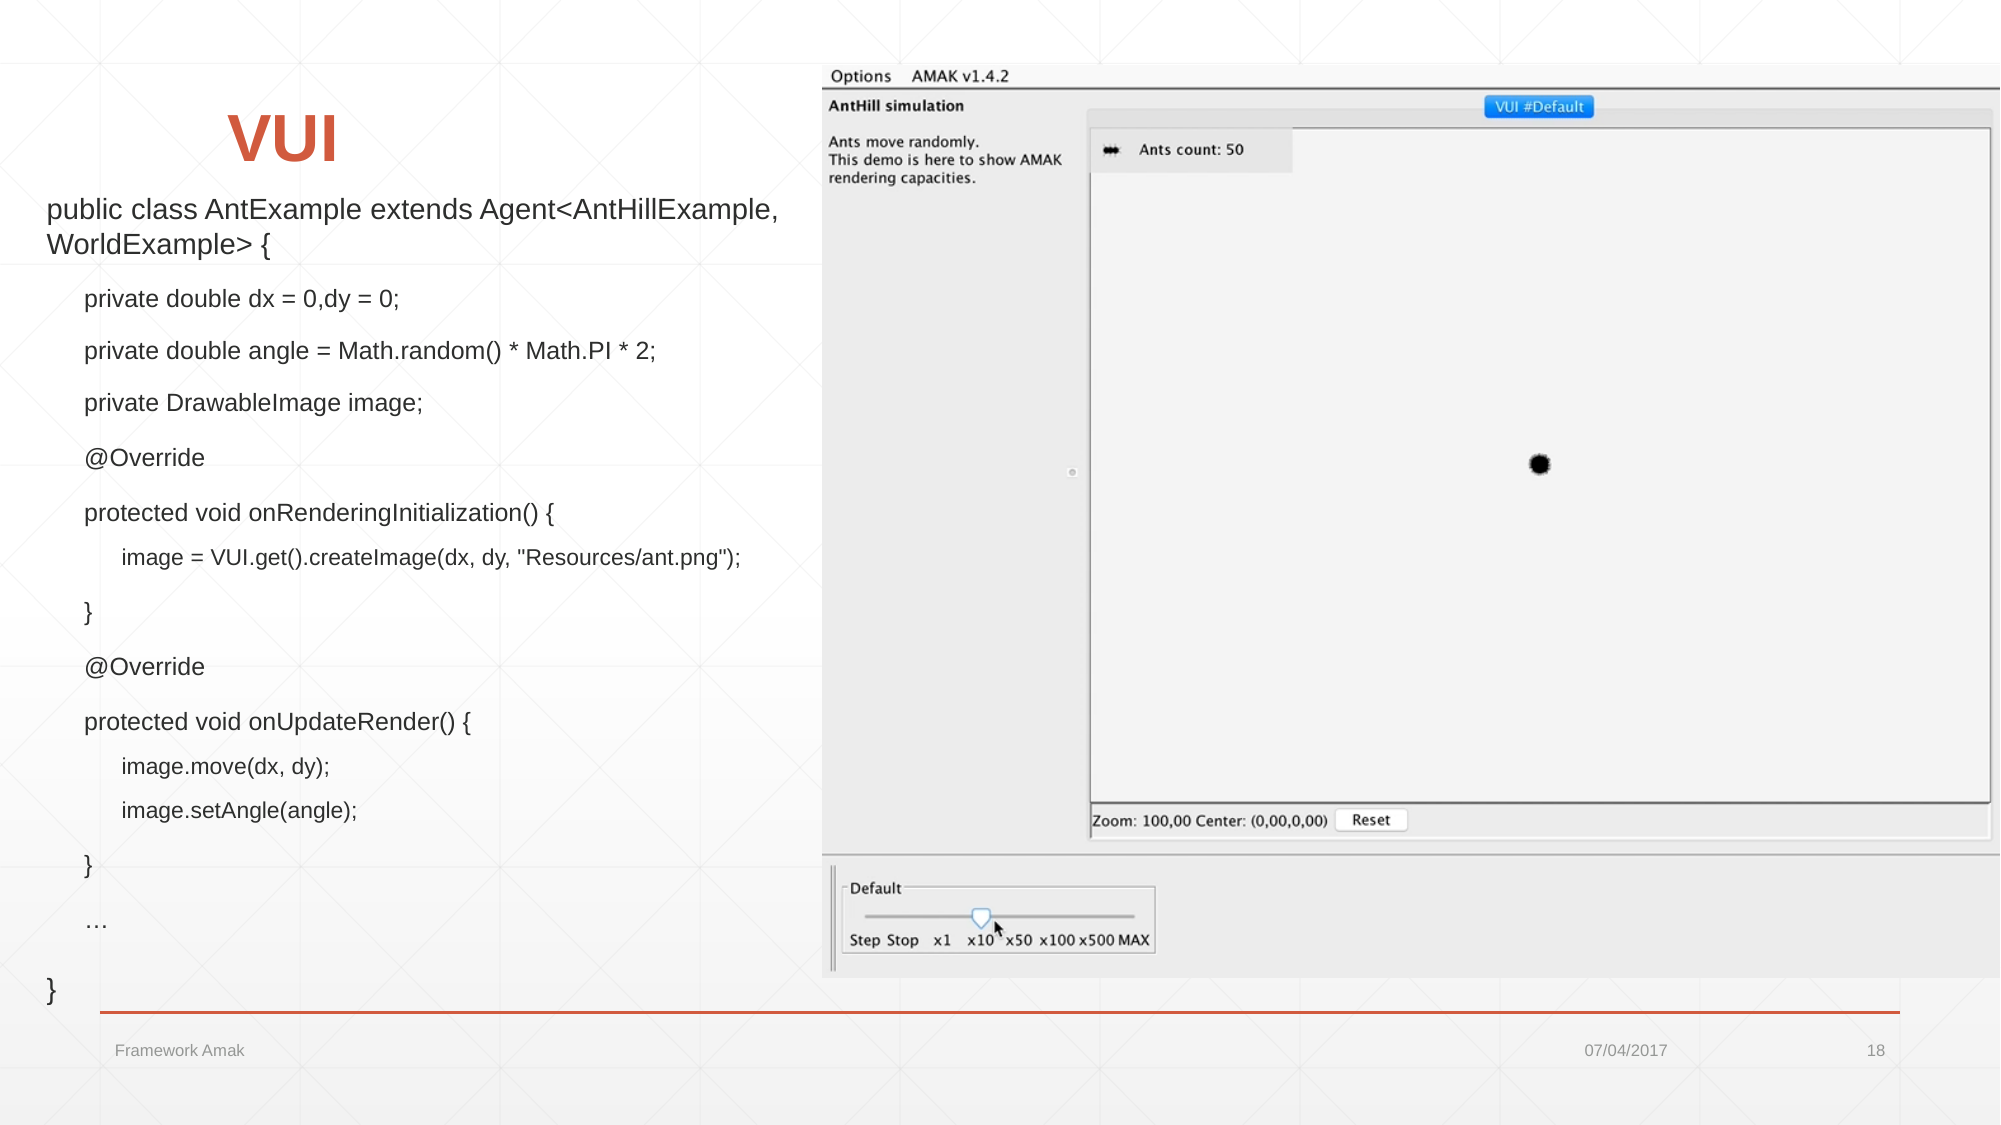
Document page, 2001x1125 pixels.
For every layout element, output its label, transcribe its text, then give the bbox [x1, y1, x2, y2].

slide_number 18 [1749, 1031, 1901, 1069]
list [821, 64, 2000, 979]
footer Framework Amak [99, 1031, 1106, 1069]
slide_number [1524, 1031, 1684, 1069]
title VUI [212, 82, 821, 183]
list public class AntExample extends Agent<AntHillExample, WorldExample> { private double dx = 0,dy = 0; private double angle = Math.random() * Math.PI * 2; private DrawableImage image; @Override protected void onRenderingInitialization() { image = VUI.get().createImage(dx, dy, "Resources/ant.png"); } @Override protected void onUpdateRender() { image.move(dx, dy); image.setAngle(angle); } … } [31, 183, 821, 950]
